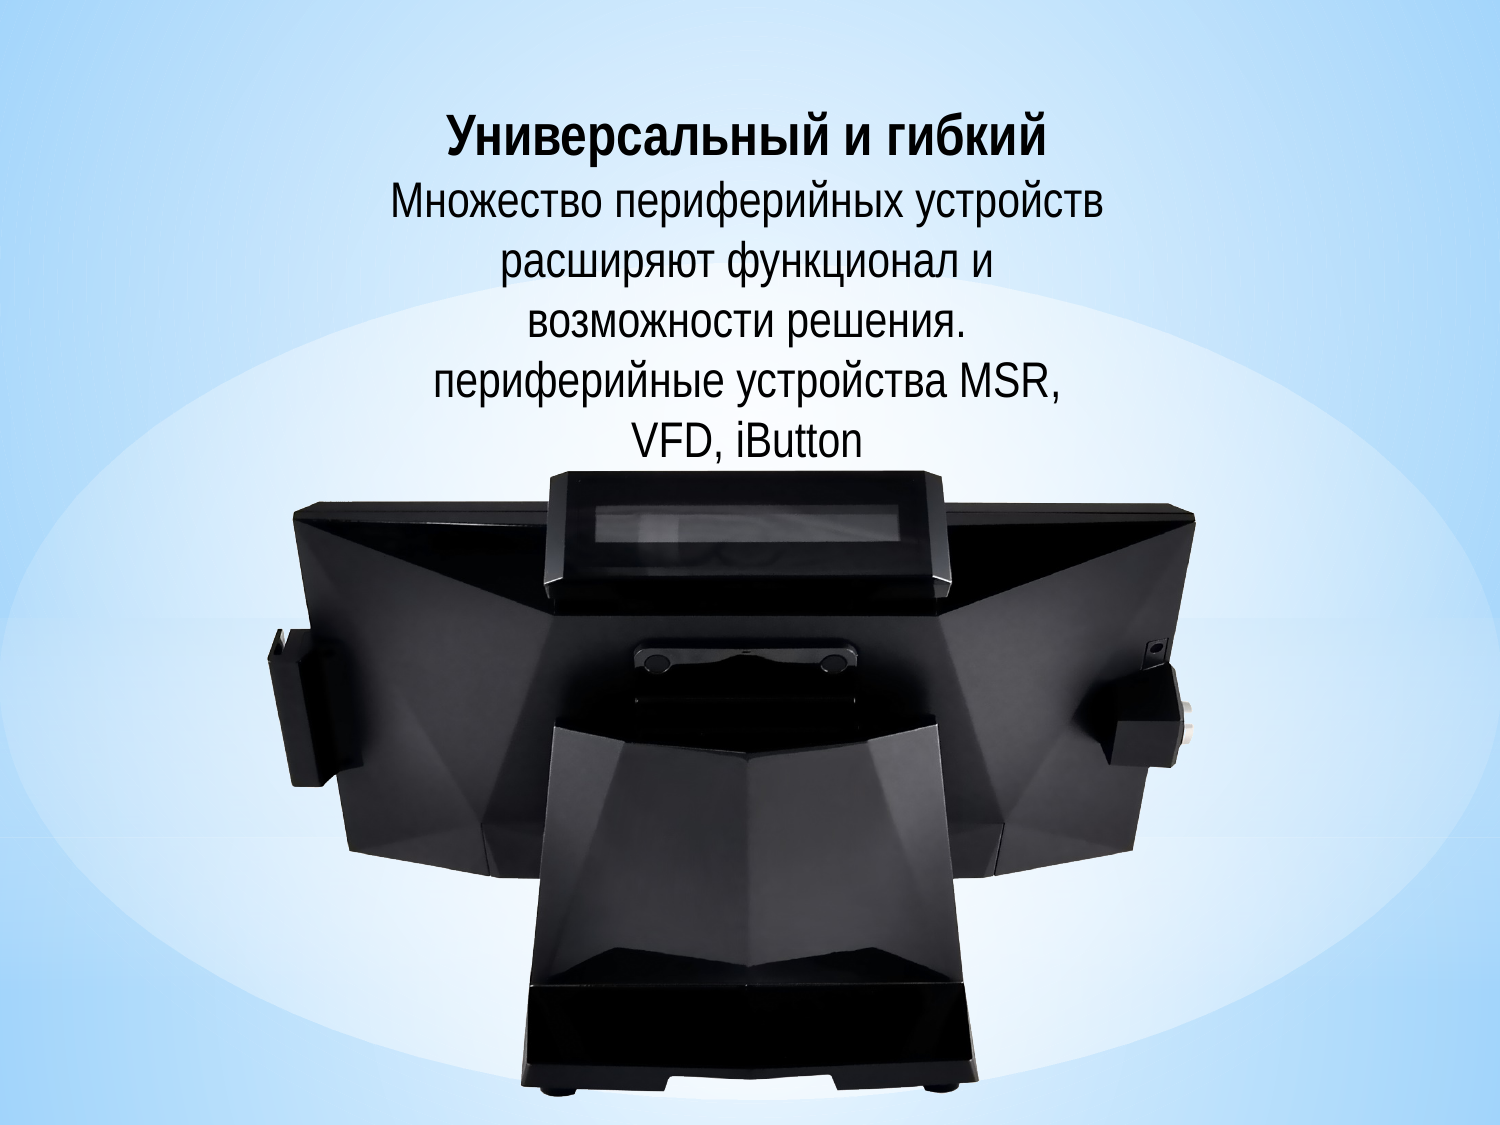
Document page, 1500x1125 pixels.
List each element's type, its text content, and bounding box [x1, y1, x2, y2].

text_box Универсальный и гибкий Множество периферийных устройств расширяют функционал и возможности решения. периферийные устройства MSR, VFD, iButton [372, 90, 1123, 432]
picture [209, 435, 1286, 1125]
